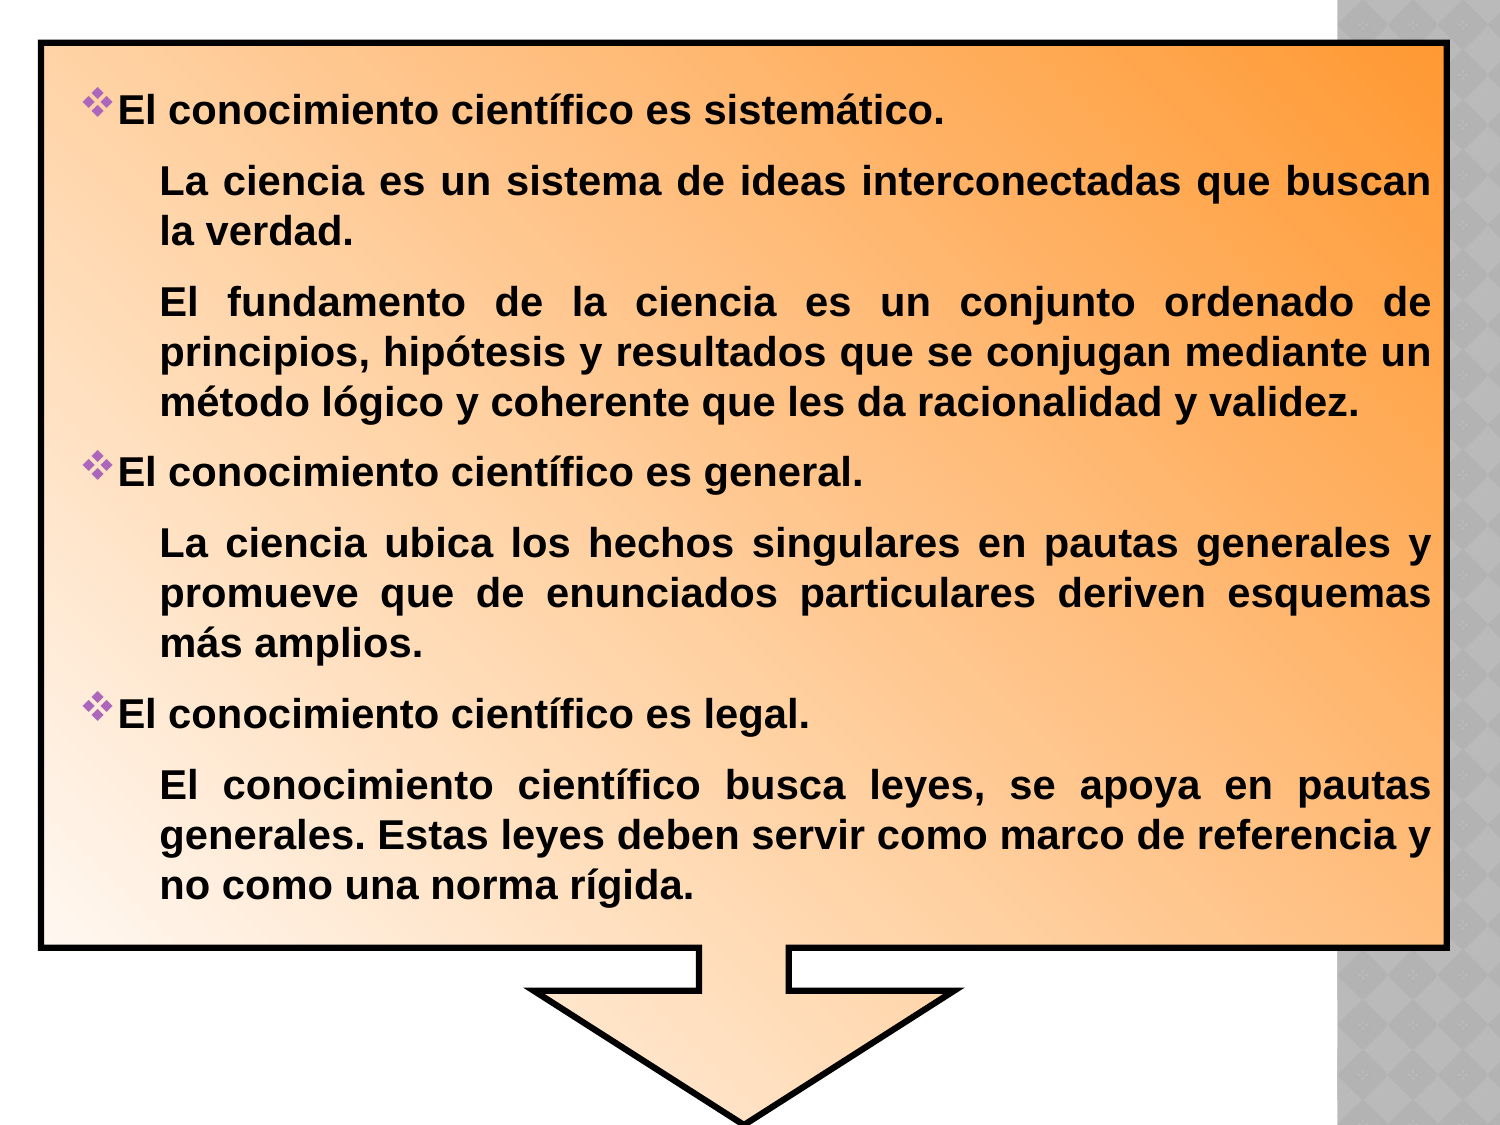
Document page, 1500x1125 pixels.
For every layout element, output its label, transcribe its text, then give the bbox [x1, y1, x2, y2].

text_box El conocimiento científico es sistemático. La ciencia es un sistema de ideas interconectadas que buscan la verdad. El fundamento de la ciencia es un conjunto ordenado de principios, hipótesis y resultados que se conjugan mediante un método lógico y coherente que les da racionalidad y validez. El conocimiento científico es general. La ciencia ubica los hechos singulares en pautas generales y promueve que de enunciados particulares deriven esquemas más amplios. El conocimiento científico es legal. El conocimiento científico busca leyes, se apoya en pautas generales. Estas leyes deben servir como marco de referencia y no como una norma rígida. [41, 42, 1447, 1125]
